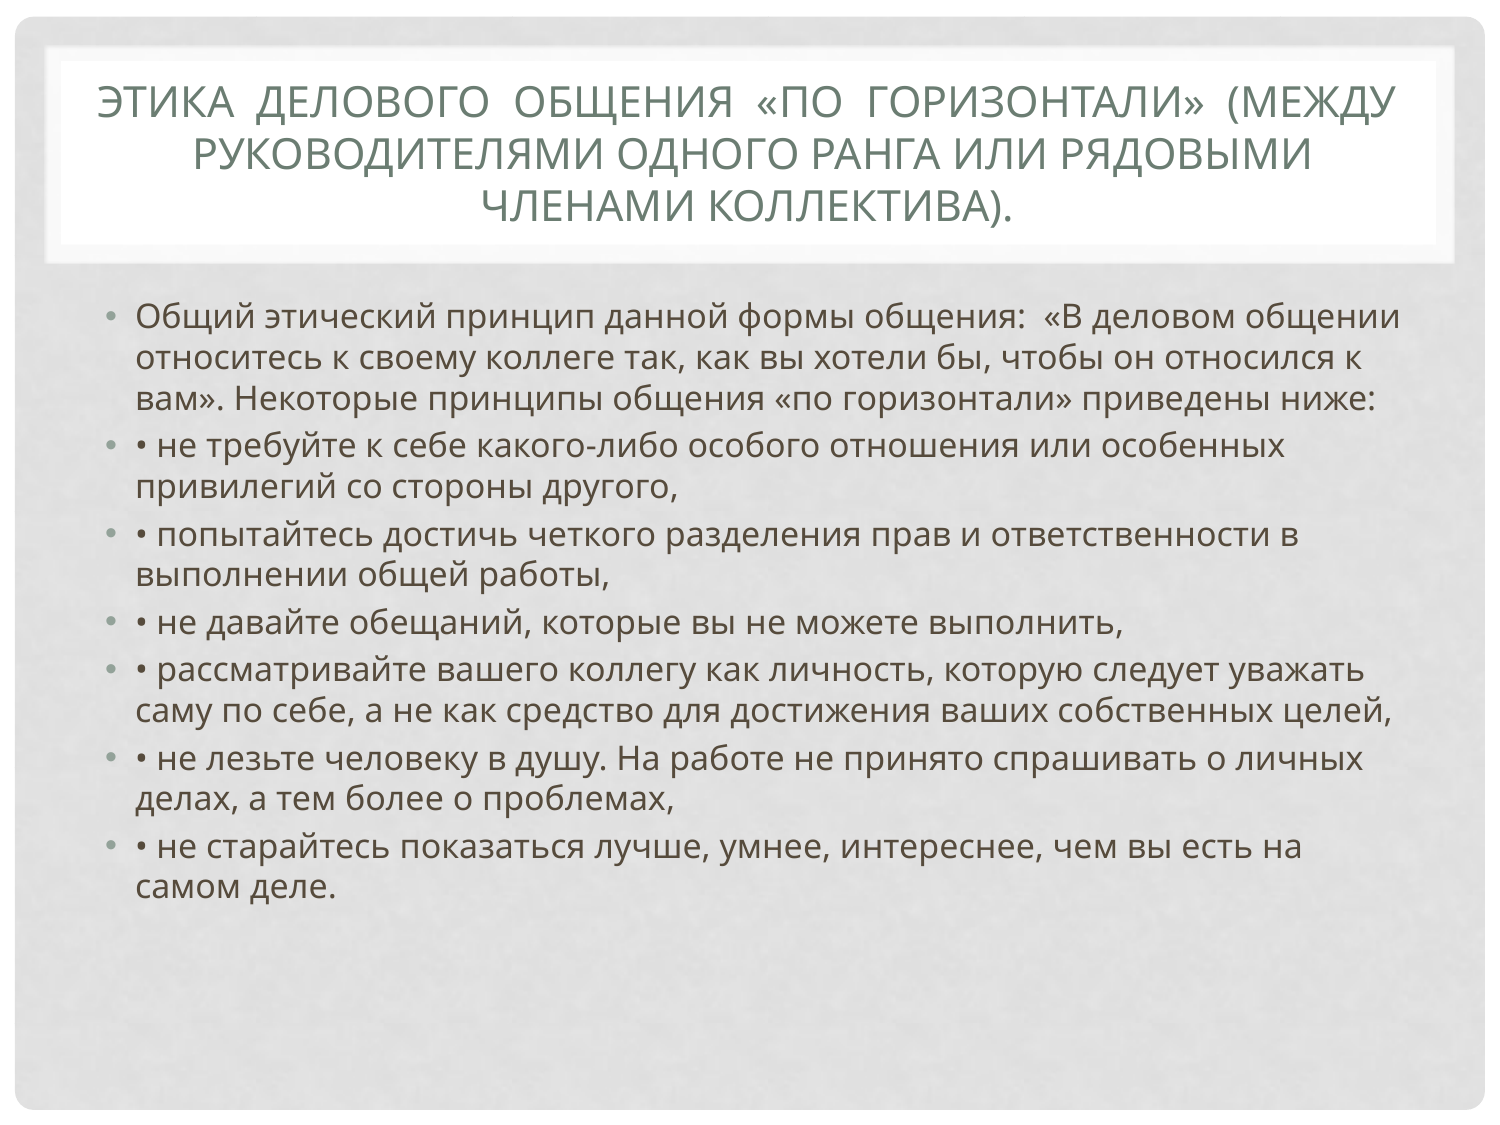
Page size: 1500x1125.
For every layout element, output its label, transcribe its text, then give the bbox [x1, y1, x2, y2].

list Общий этический принцип данной формы общения: «В деловом общении относитесь к своему коллеге так, как вы хотели бы, чтобы он относился к вам». Некоторые принципы общения «по горизонтали» приведены ниже: • не требуйте к себе какого-либо особого отношения или особенных привилегий со стороны другого, • попытайтесь достичь четкого разделения прав и ответственности в выполнении общей работы, • не давайте обещаний, которые вы не можете выполнить, • рассматривайте вашего коллегу как личность, которую следует уважать саму по себе, а не как средство для достижения ваших собственных целей, • не лезьте человеку в душу. На работе не принято спрашивать о личных делах, а тем более о проблемах, • не старайтесь показаться лучше, умнее, интереснее, чем вы есть на самом деле. [75, 287, 1425, 1005]
title Этика делового общения «по горизонтали» (между руководителями одного ранга или рядовыми членами коллектива). [69, 66, 1425, 238]
